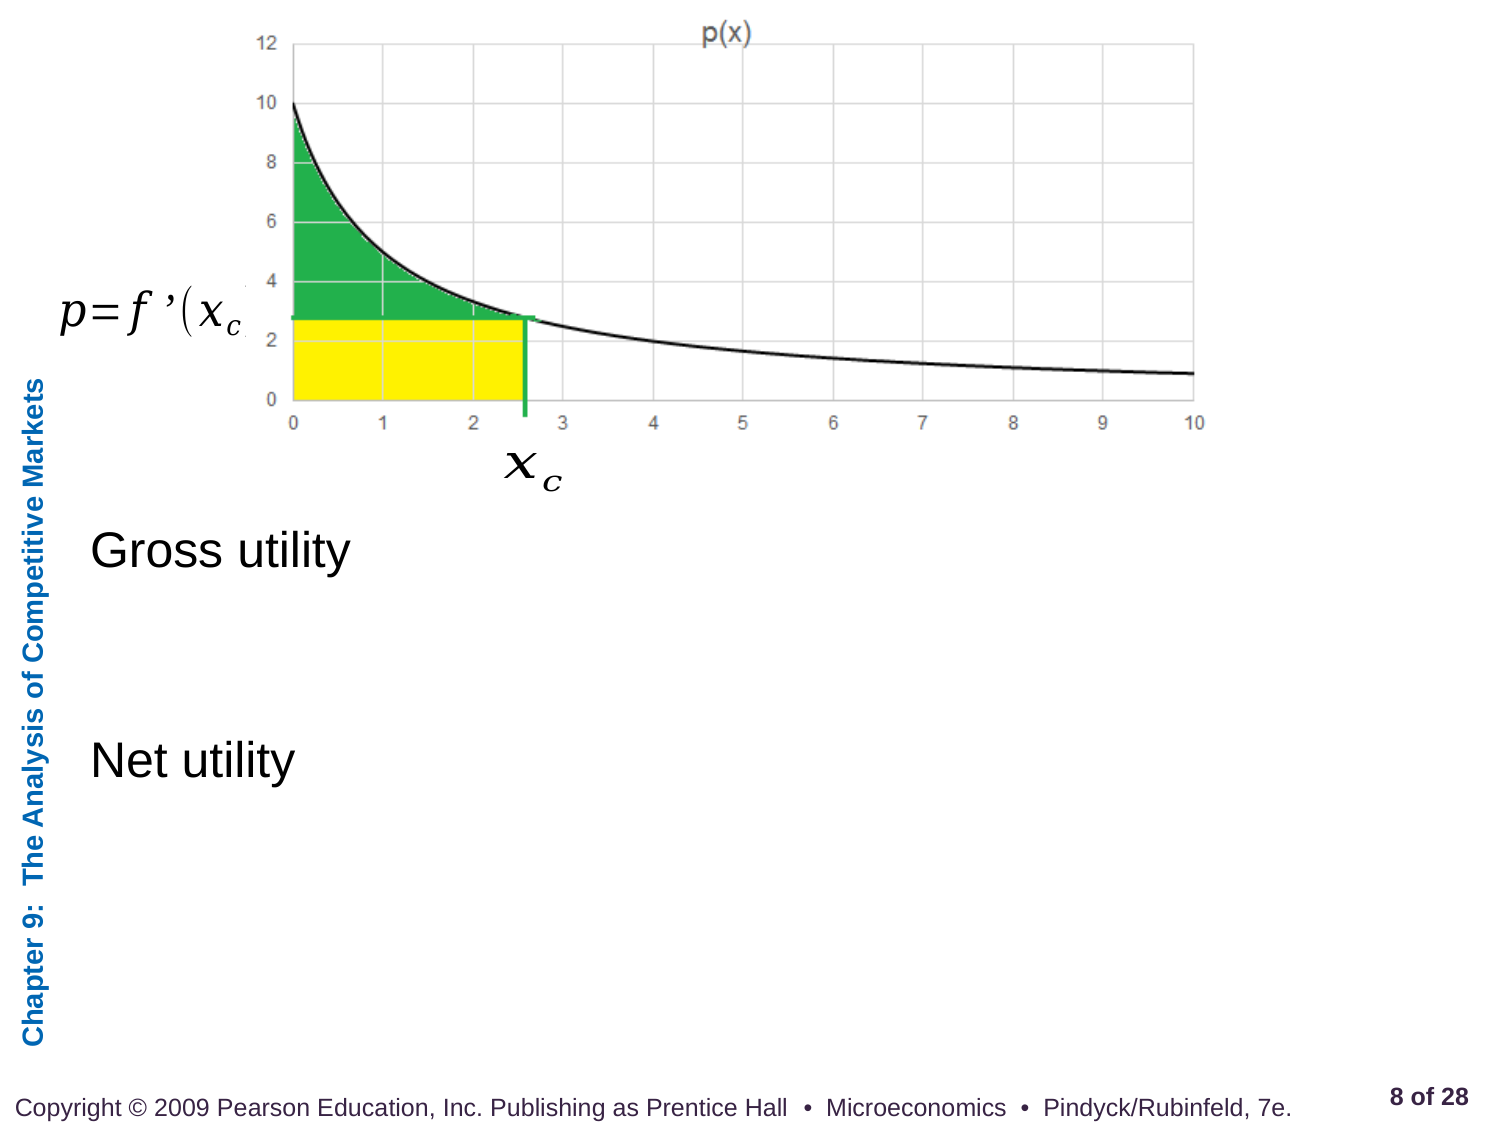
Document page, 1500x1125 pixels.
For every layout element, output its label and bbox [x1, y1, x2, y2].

picture [246, 2, 1229, 447]
